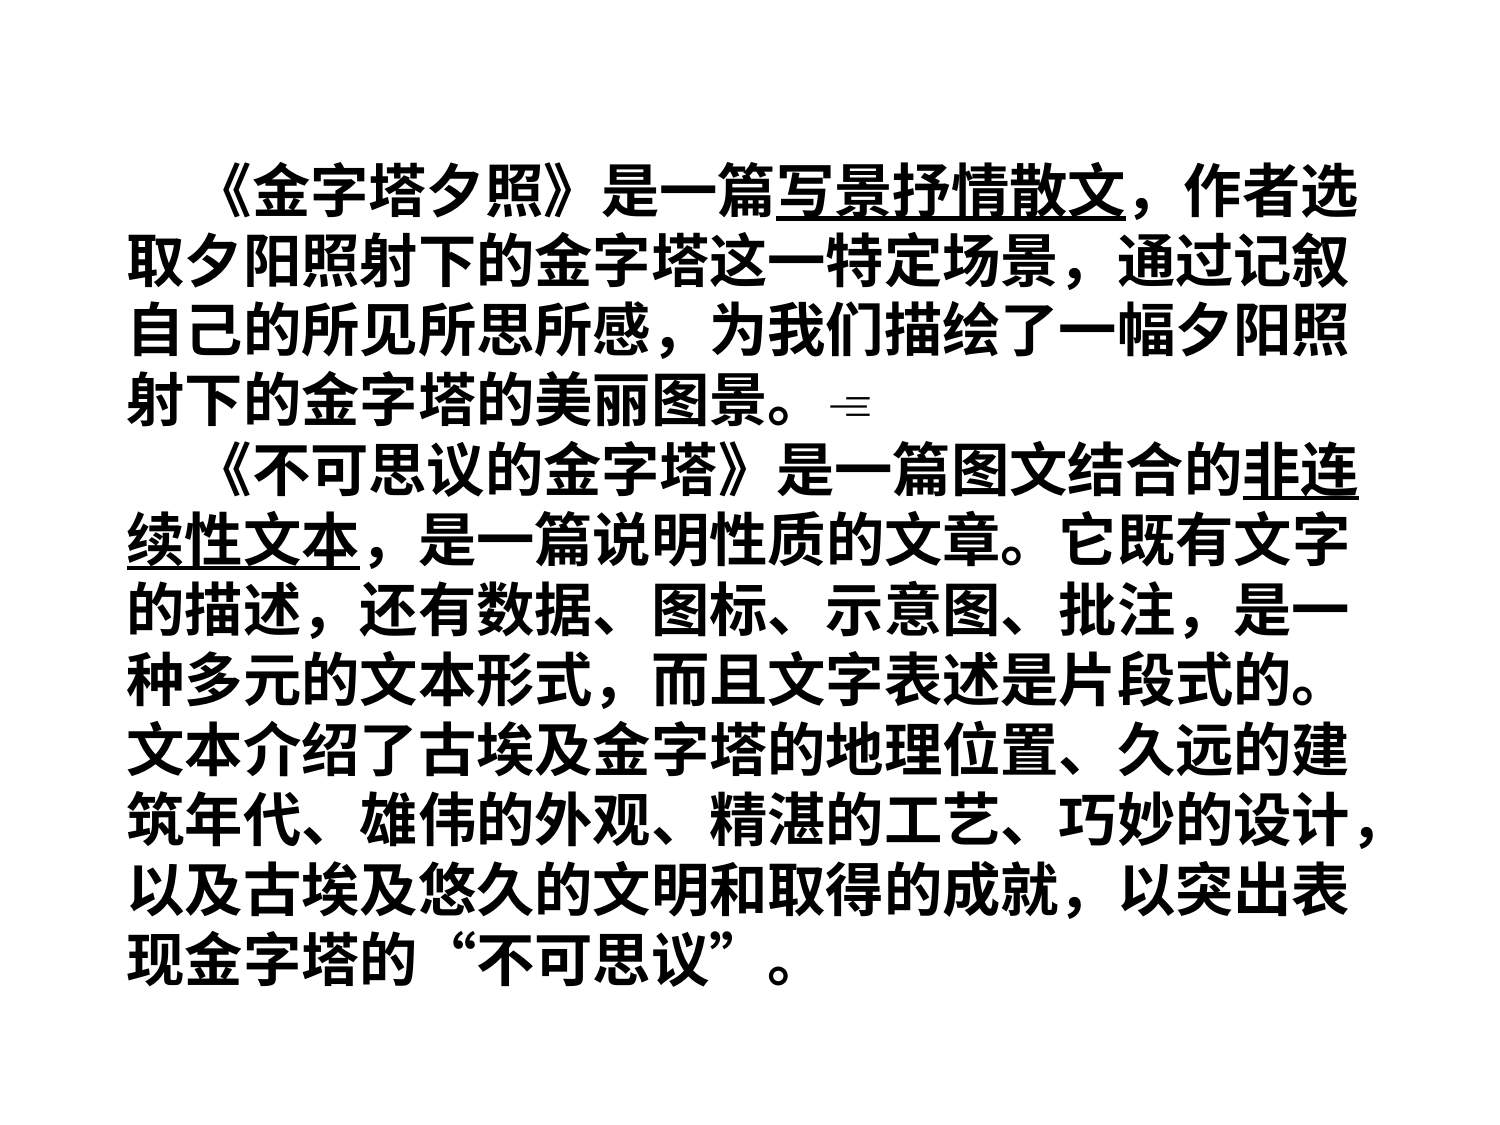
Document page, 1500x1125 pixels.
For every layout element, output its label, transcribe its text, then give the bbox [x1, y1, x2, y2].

text_box 《金字塔夕照》是一篇写景抒情散文，作者选取夕阳照射下的金字塔这一特定场景，通过记叙自己的所见所思所感，为我们描绘了一幅夕阳照射下的金字塔的美丽图景。 《不可思议的金字塔》是一篇图文结合的非连续性文本，是一篇说明性质的文章。它既有文字的描述，还有数据、图标、示意图、批注，是一种多元的文本形式，而且文字表述是片段式的。文本介绍了古埃及金字塔的地理位置、久远的建筑年代、雄伟的外观、精湛的工艺、巧妙的设计，以及古埃及悠久的文明和取得的成就，以突出表现金字塔的“不可思议”。 [112, 146, 1376, 1001]
